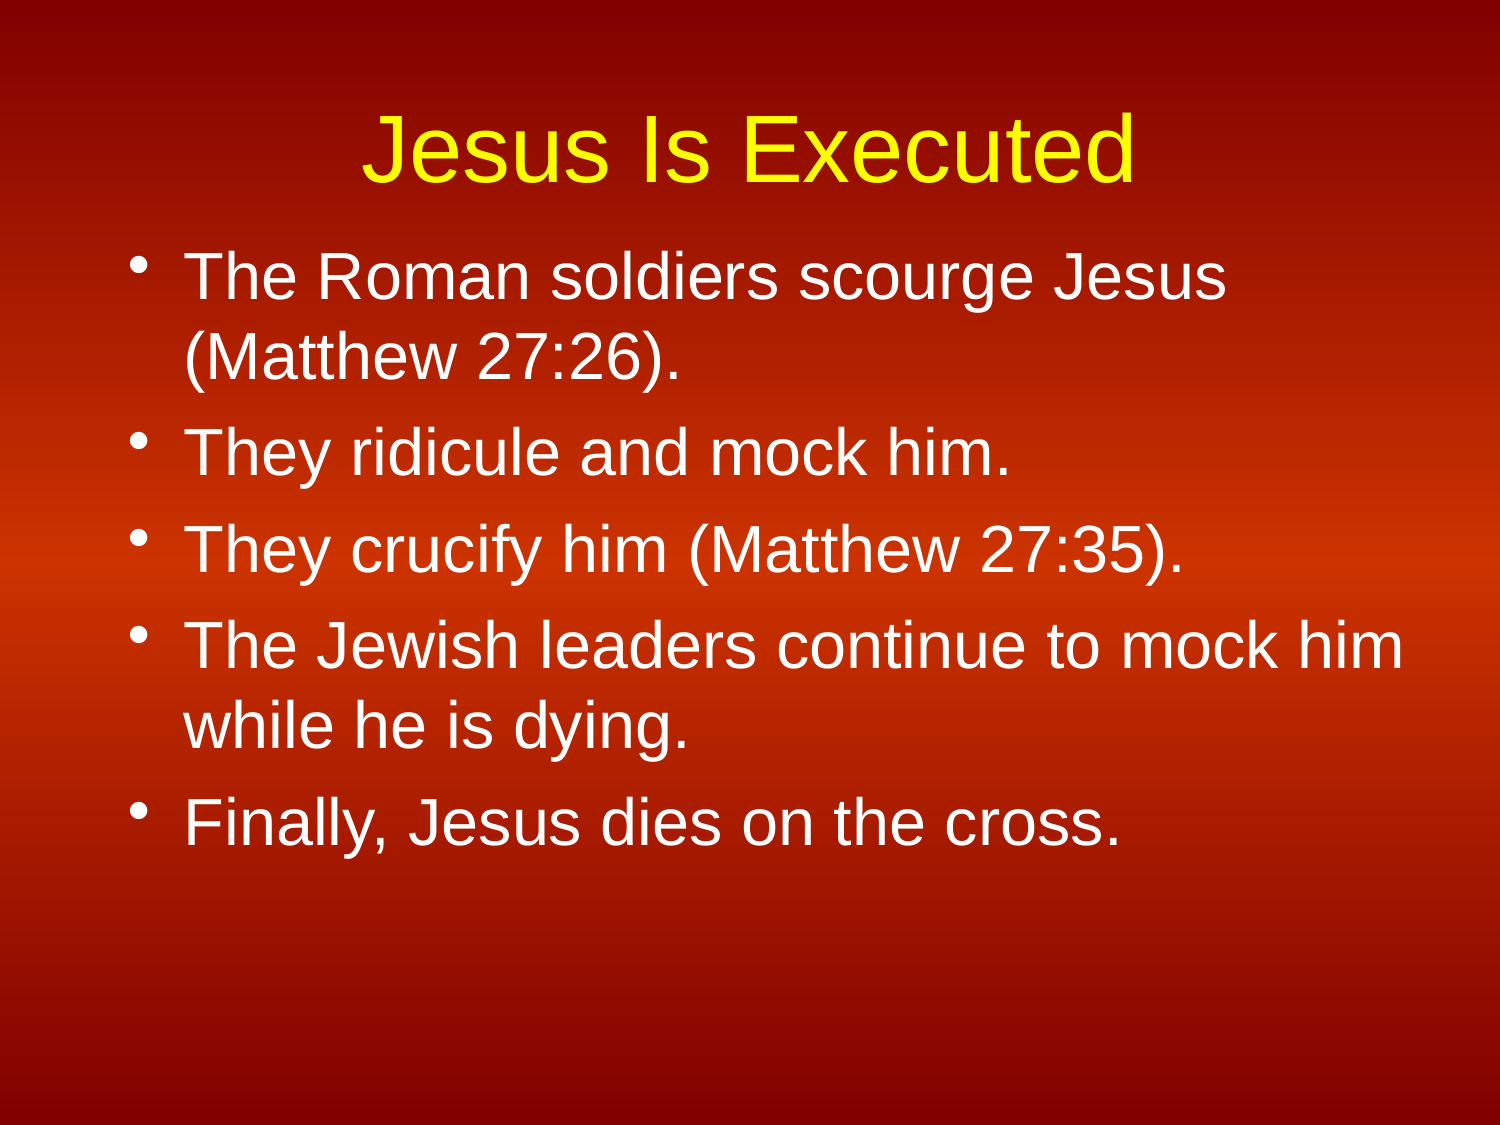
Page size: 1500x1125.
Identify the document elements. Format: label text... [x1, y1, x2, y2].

title Jesus Is Executed [37, 50, 1463, 238]
list The Roman soldiers scourge Jesus (Matthew 27:26). They ridicule and mock him. They crucify him (Matthew 27:35). The Jewish leaders continue to mock him while he is dying. Finally, Jesus dies on the cross. [112, 224, 1463, 1125]
